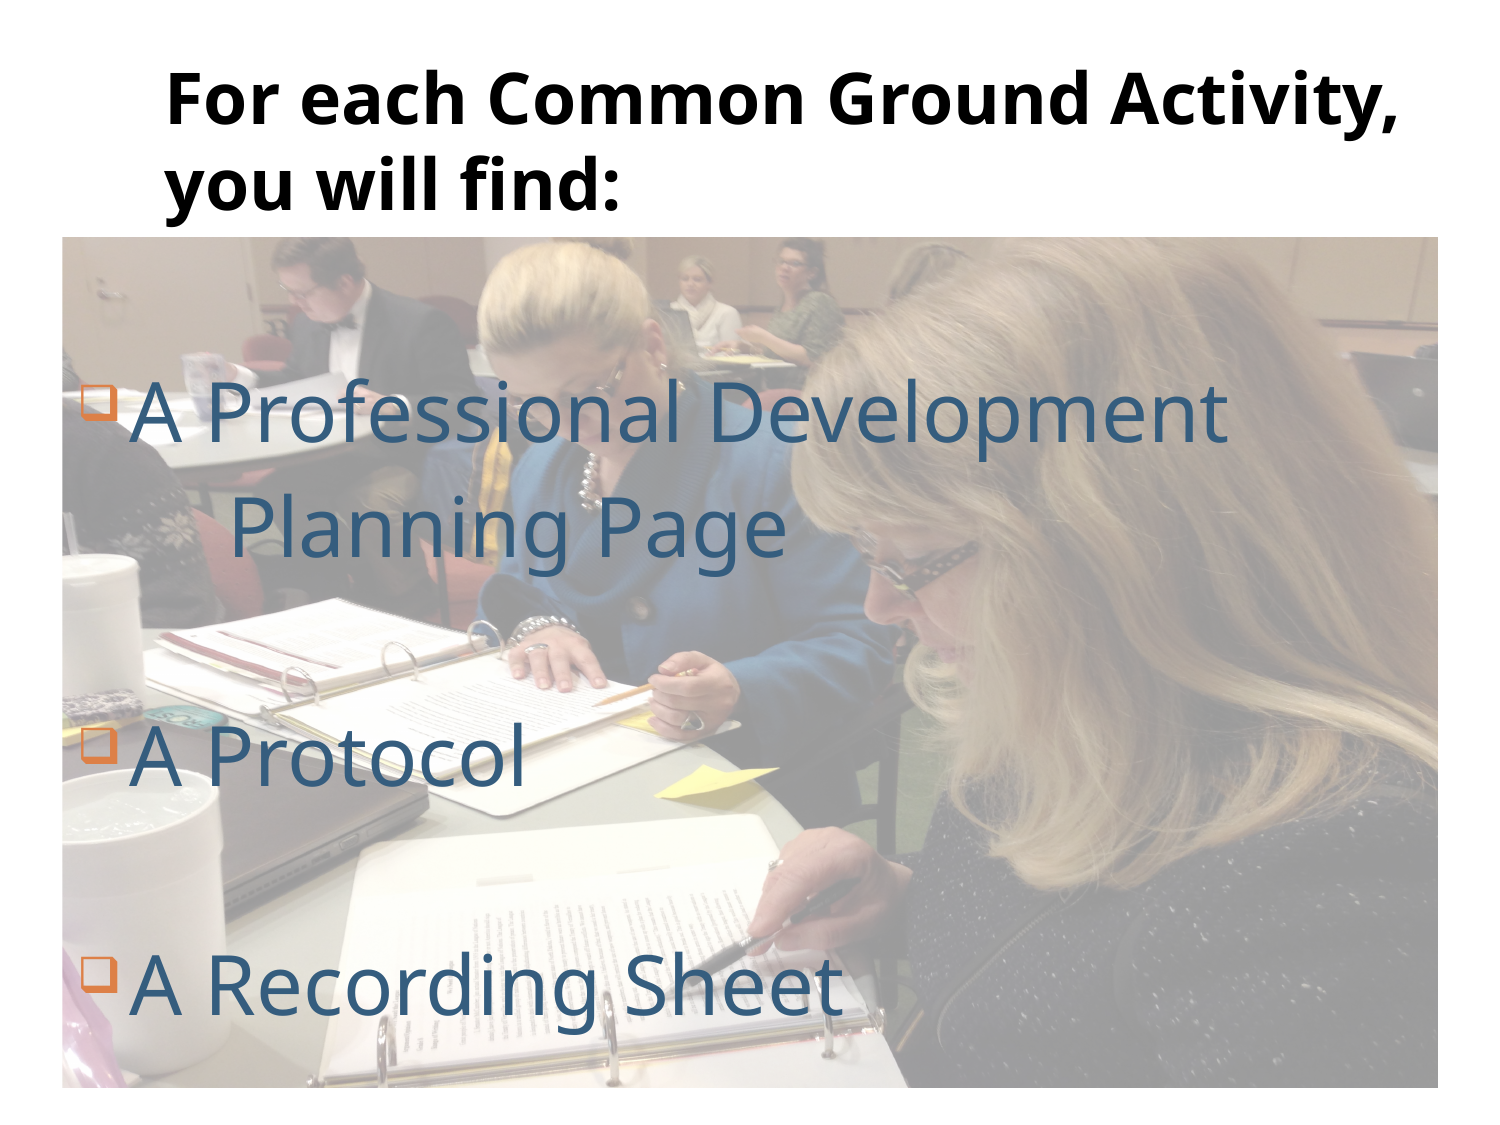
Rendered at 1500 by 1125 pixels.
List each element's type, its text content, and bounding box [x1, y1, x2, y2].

text_box For each Common Ground Activity, you will find: [149, 45, 1425, 233]
text_box A Professional Development Planning Page A Protocol A Recording Sheet [62, 237, 1438, 1088]
